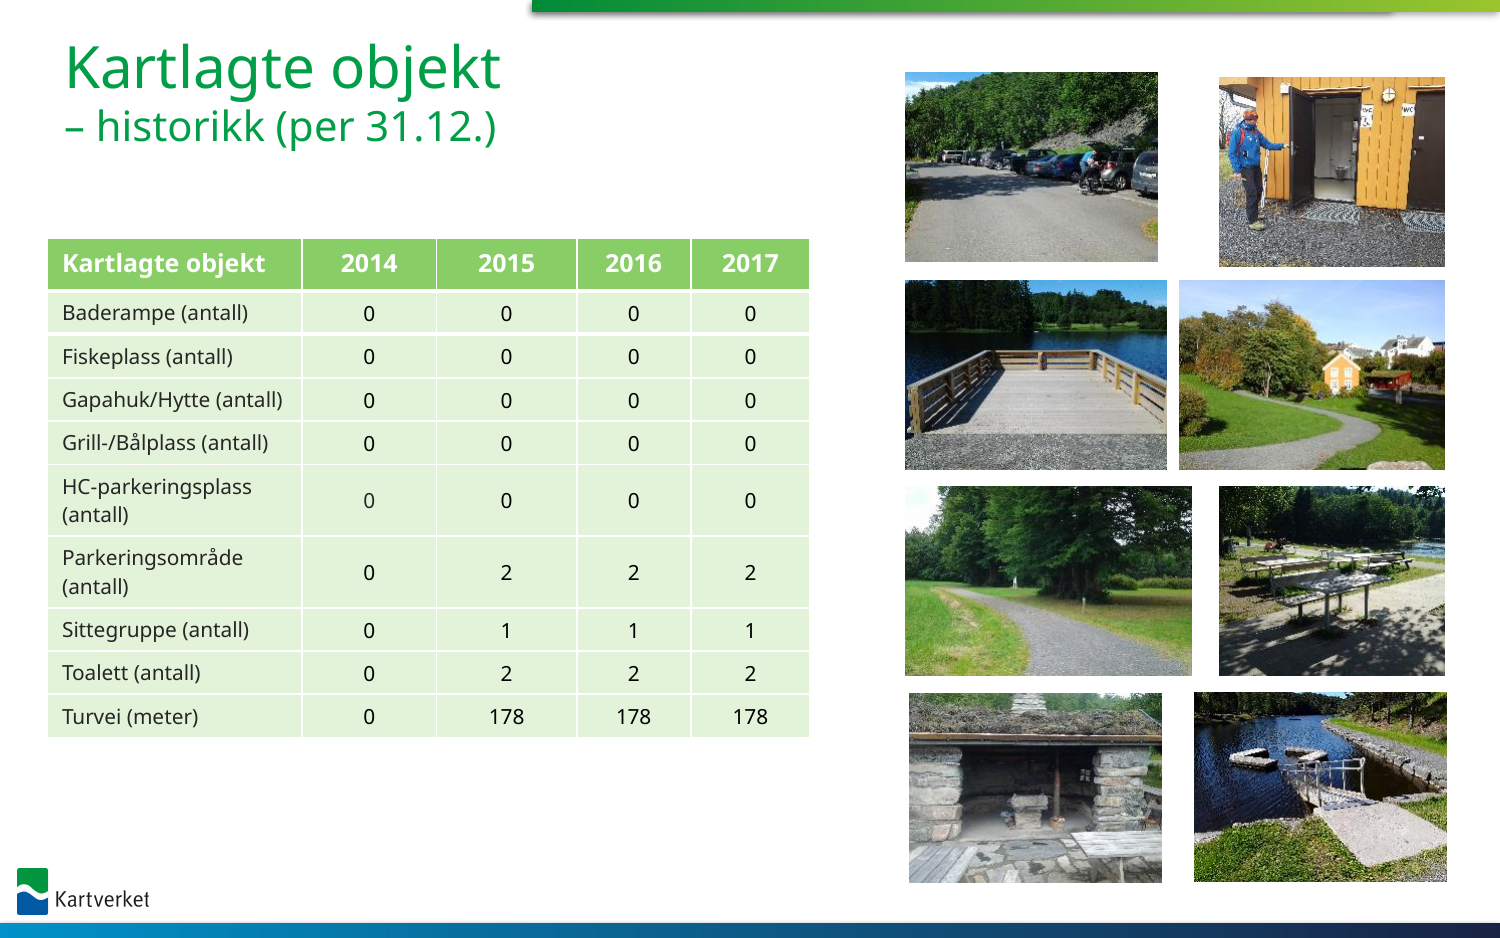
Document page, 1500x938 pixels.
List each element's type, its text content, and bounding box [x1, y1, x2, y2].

table_cell 0 [437, 379, 576, 420]
table_cell 0 [578, 336, 690, 377]
table_cell Sittegruppe (antall) [48, 609, 301, 650]
table_cell Turvei (meter) [48, 695, 301, 737]
table_cell 0 [303, 379, 436, 420]
table_header 2016 [578, 239, 690, 289]
table_header 2014 [303, 239, 436, 289]
table_cell 0 [437, 336, 576, 377]
table_cell 0 [578, 293, 690, 332]
table_cell Grill-/Bålplass (antall) [48, 422, 301, 464]
table_cell Parkeringsområde (antall) [48, 537, 301, 607]
text_box Kartlagte objekt – historikk (per 31.12.) [49, 14, 1431, 158]
table_cell 0 [303, 422, 436, 464]
table_cell 2 [692, 537, 809, 607]
table_cell 0 [692, 379, 809, 420]
table_cell 0 [437, 465, 576, 535]
picture [905, 280, 1167, 470]
table_cell 0 [303, 293, 436, 332]
table_cell 0 [303, 609, 436, 650]
table_cell HC-parkeringsplass (antall) [48, 465, 301, 535]
table_cell 2 [437, 537, 576, 607]
table_cell 1 [437, 609, 576, 650]
table_cell 0 [303, 465, 436, 535]
table_cell 0 [578, 379, 690, 420]
table_cell 1 [692, 609, 809, 650]
table_cell 0 [437, 422, 576, 464]
table_cell 0 [303, 336, 436, 377]
table_cell 0 [437, 293, 576, 332]
table_header 2017 [692, 239, 809, 289]
table_cell Gapahuk/Hytte (antall) [48, 379, 301, 420]
table_cell 178 [578, 695, 690, 737]
table_cell 2 [437, 652, 576, 693]
table_cell 0 [303, 695, 436, 737]
table_cell 2 [578, 537, 690, 607]
picture [1219, 77, 1445, 267]
picture [909, 693, 1163, 884]
table_cell Baderampe (antall) [48, 293, 301, 332]
table_cell 0 [692, 422, 809, 464]
table_cell 1 [578, 609, 690, 650]
table_cell 0 [692, 336, 809, 377]
picture [1219, 486, 1445, 676]
table_cell Fiskeplass (antall) [48, 336, 301, 377]
table_cell 0 [303, 652, 436, 693]
table_cell 2 [578, 652, 690, 693]
picture [905, 72, 1158, 262]
table_header Kartlagte objekt [48, 239, 301, 289]
table_cell 0 [578, 465, 690, 535]
table_cell 0 [692, 293, 809, 332]
picture [1194, 692, 1448, 882]
table_cell 2 [692, 652, 809, 693]
table_cell 0 [303, 537, 436, 607]
picture [1179, 280, 1445, 470]
picture [905, 486, 1193, 676]
table_cell 0 [692, 465, 809, 535]
table_cell 178 [437, 695, 576, 737]
table_cell Toalett (antall) [48, 652, 301, 693]
table_header 2015 [437, 239, 576, 289]
table_cell 178 [692, 695, 809, 737]
table_cell 0 [578, 422, 690, 464]
